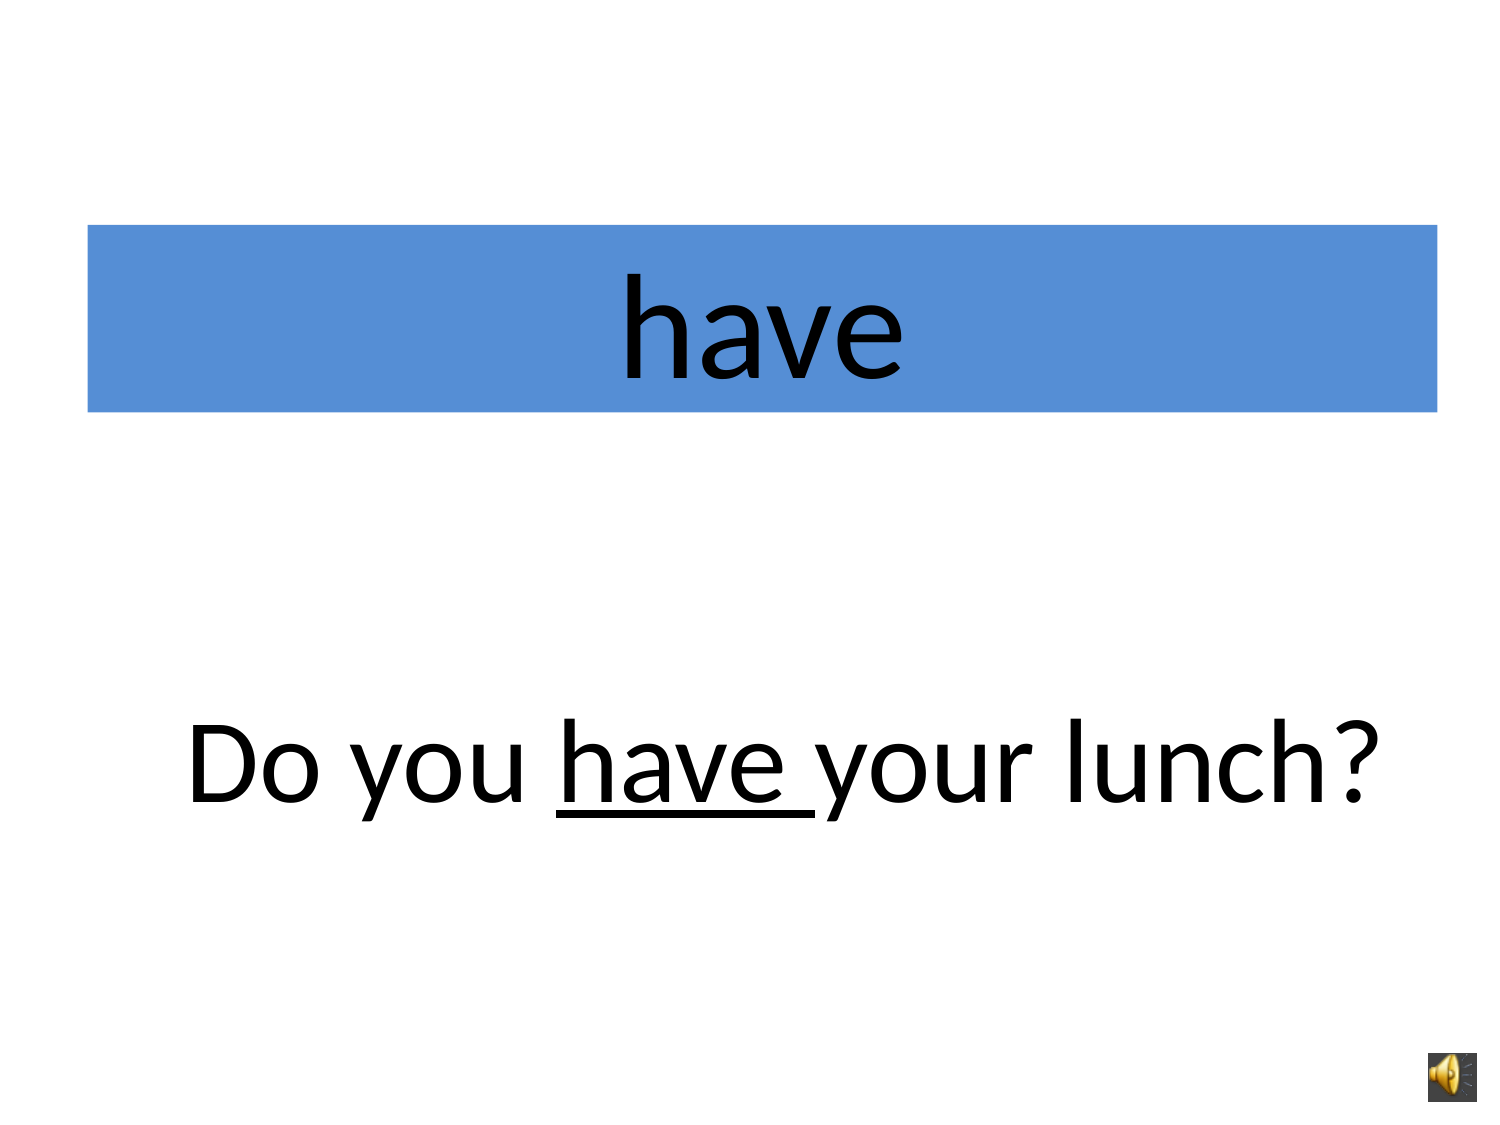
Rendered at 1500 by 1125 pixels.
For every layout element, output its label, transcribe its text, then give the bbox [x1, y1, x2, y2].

picture [1427, 1052, 1478, 1103]
list Do you have your lunch? [112, 675, 1463, 838]
title have [87, 224, 1438, 413]
